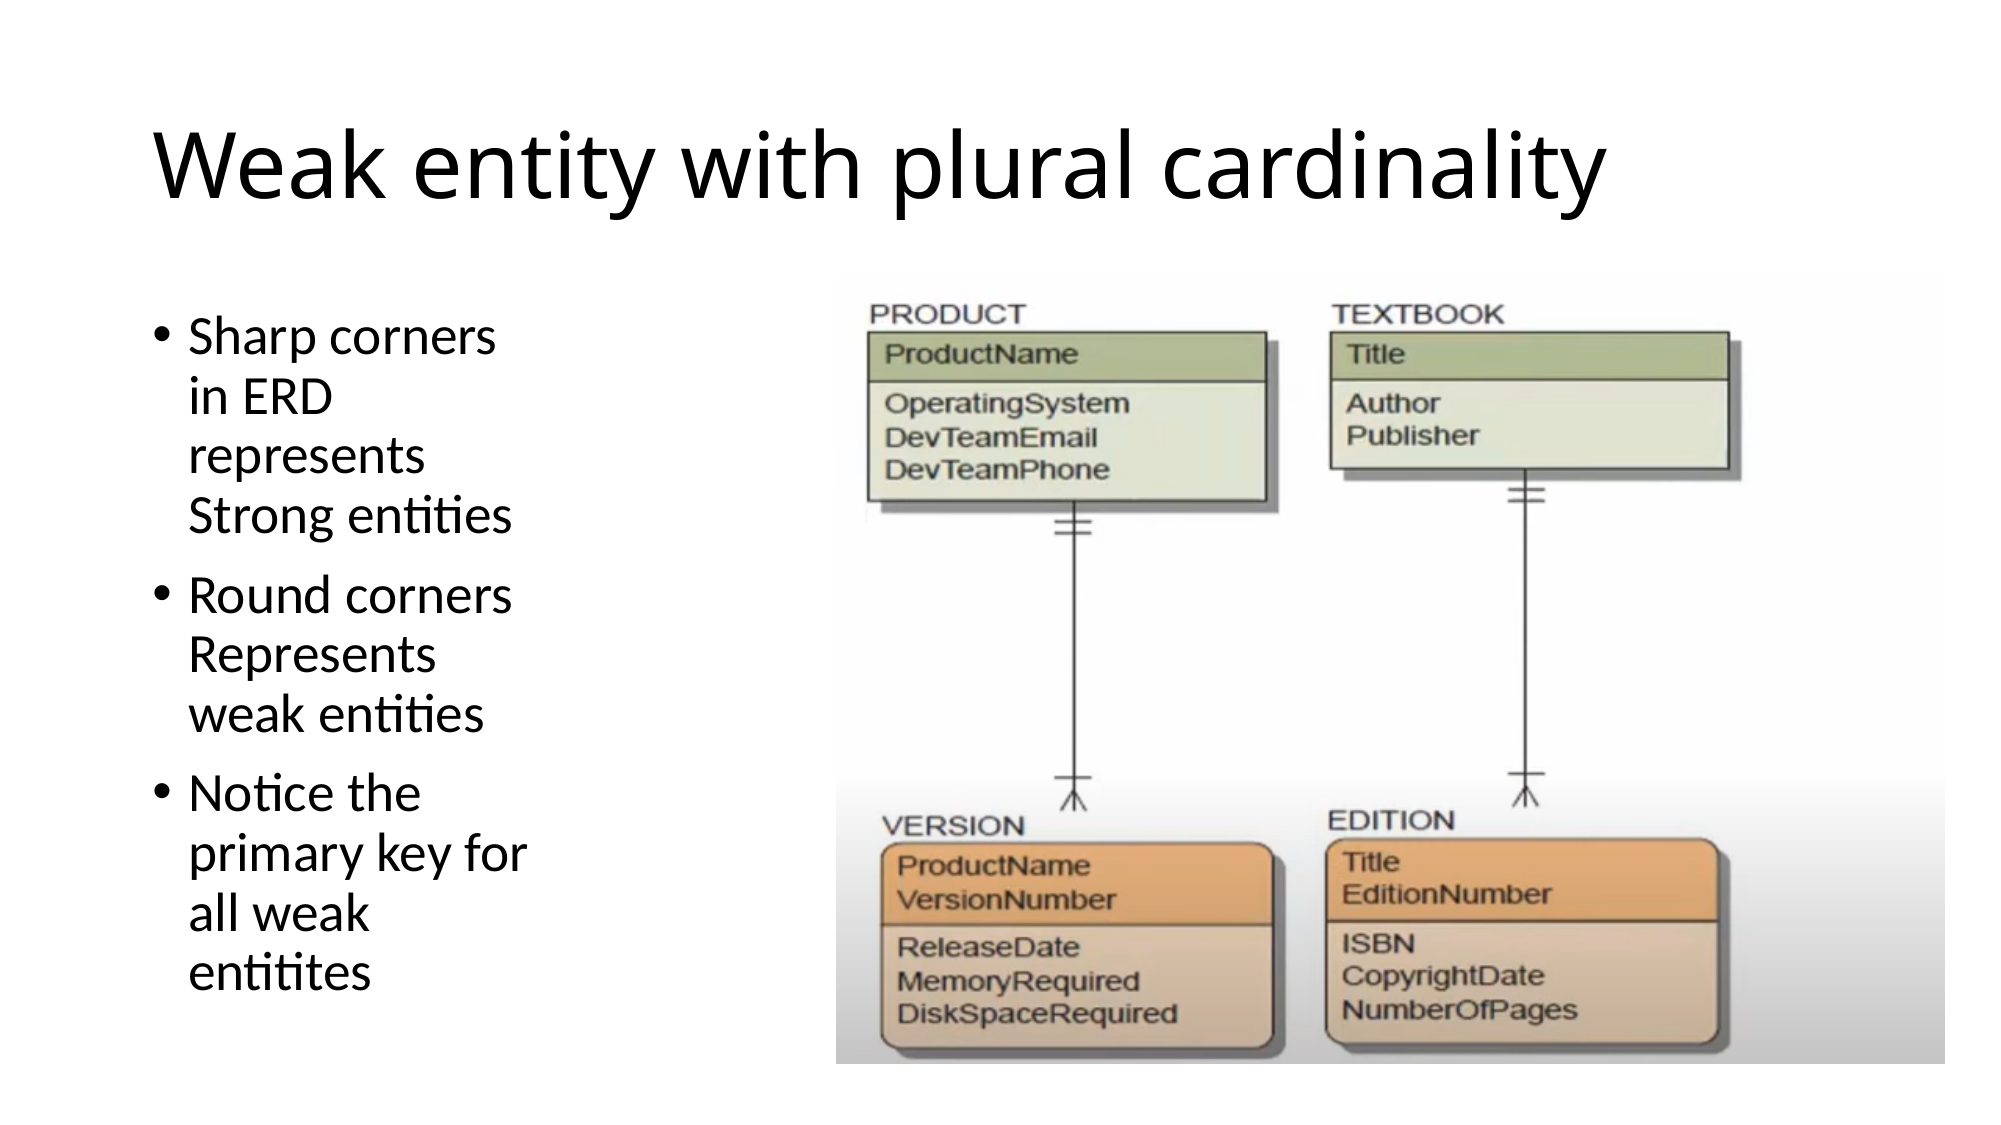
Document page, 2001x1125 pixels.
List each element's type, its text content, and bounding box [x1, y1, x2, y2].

picture [836, 277, 1945, 1064]
list Sharp corners in ERD represents Strong entities Round corners Represents weak entities Notice the primary key for all weak entitites [137, 299, 564, 1014]
title Weak entity with plural cardinality [137, 59, 1863, 278]
